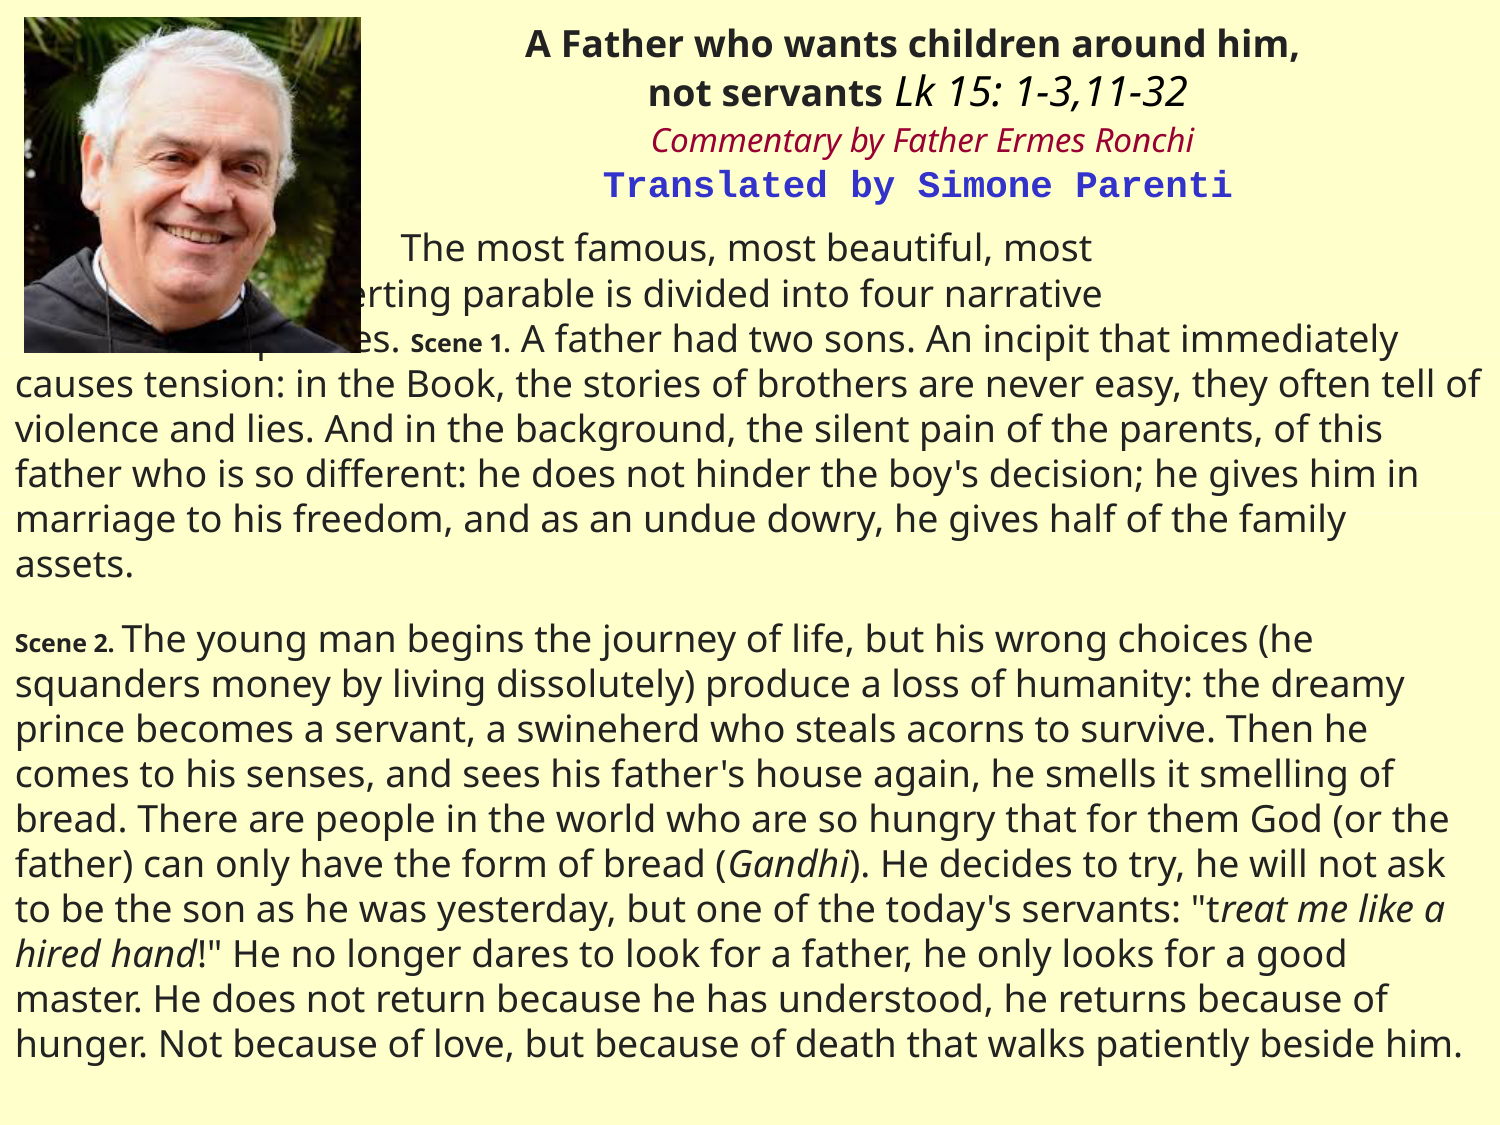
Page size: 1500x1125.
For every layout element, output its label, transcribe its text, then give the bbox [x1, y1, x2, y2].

text_box A Father who wants children around him, not servants Lk 15: 1-3,11-32 Commentary by Father Ermes Ronchi Translated by Simone Parenti [317, 12, 1500, 212]
text_box The most famous, most beautiful, most disconcerting parable is divided into four narrative sequences. Scene 1. A father had two sons. An incipit that immediately causes tension: in the Book, the stories of brothers are never easy, they often tell of violence and lies. And in the background, the silent pain of the parents, of this father who is so different: he does not hinder the boy's decision; he gives him in marriage to his freedom, and as an undue dowry, he gives half of the family assets. Scene 2. The young man begins the journey of life, but his wrong choices (he squanders money by living dissolutely) produce a loss of humanity: the dreamy prince becomes a servant, a swineherd who steals acorns to survive. Then he comes to his senses, and sees his father's house again, he smells it smelling of bread. There are people in the world who are so hungry that for them God (or the father) can only have the form of bread (Gandhi). He decides to try, he will not ask to be the son as he was yesterday, but one of the today's servants: "treat me like a hired hand!" He no longer dares to look for a father, he only looks for a good master. He does not return because he has understood, he returns because of hunger. Not because of love, but because of death that walks patiently beside him. [0, 212, 1500, 1125]
picture [24, 17, 361, 353]
